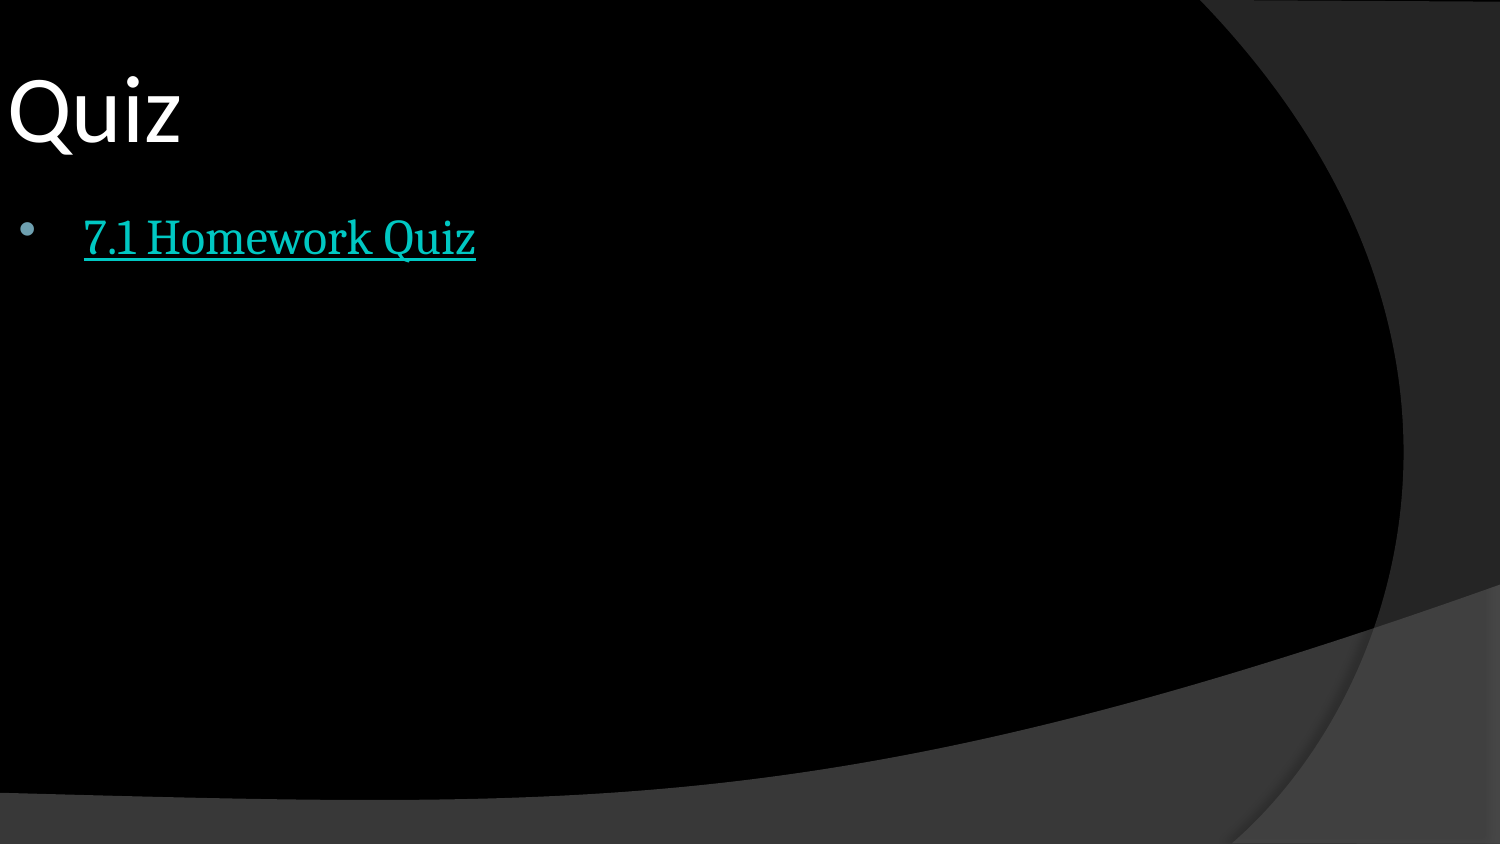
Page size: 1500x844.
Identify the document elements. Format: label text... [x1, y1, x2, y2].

title Quiz [0, 33, 1500, 175]
list 7.1 Homework Quiz [0, 196, 1500, 754]
